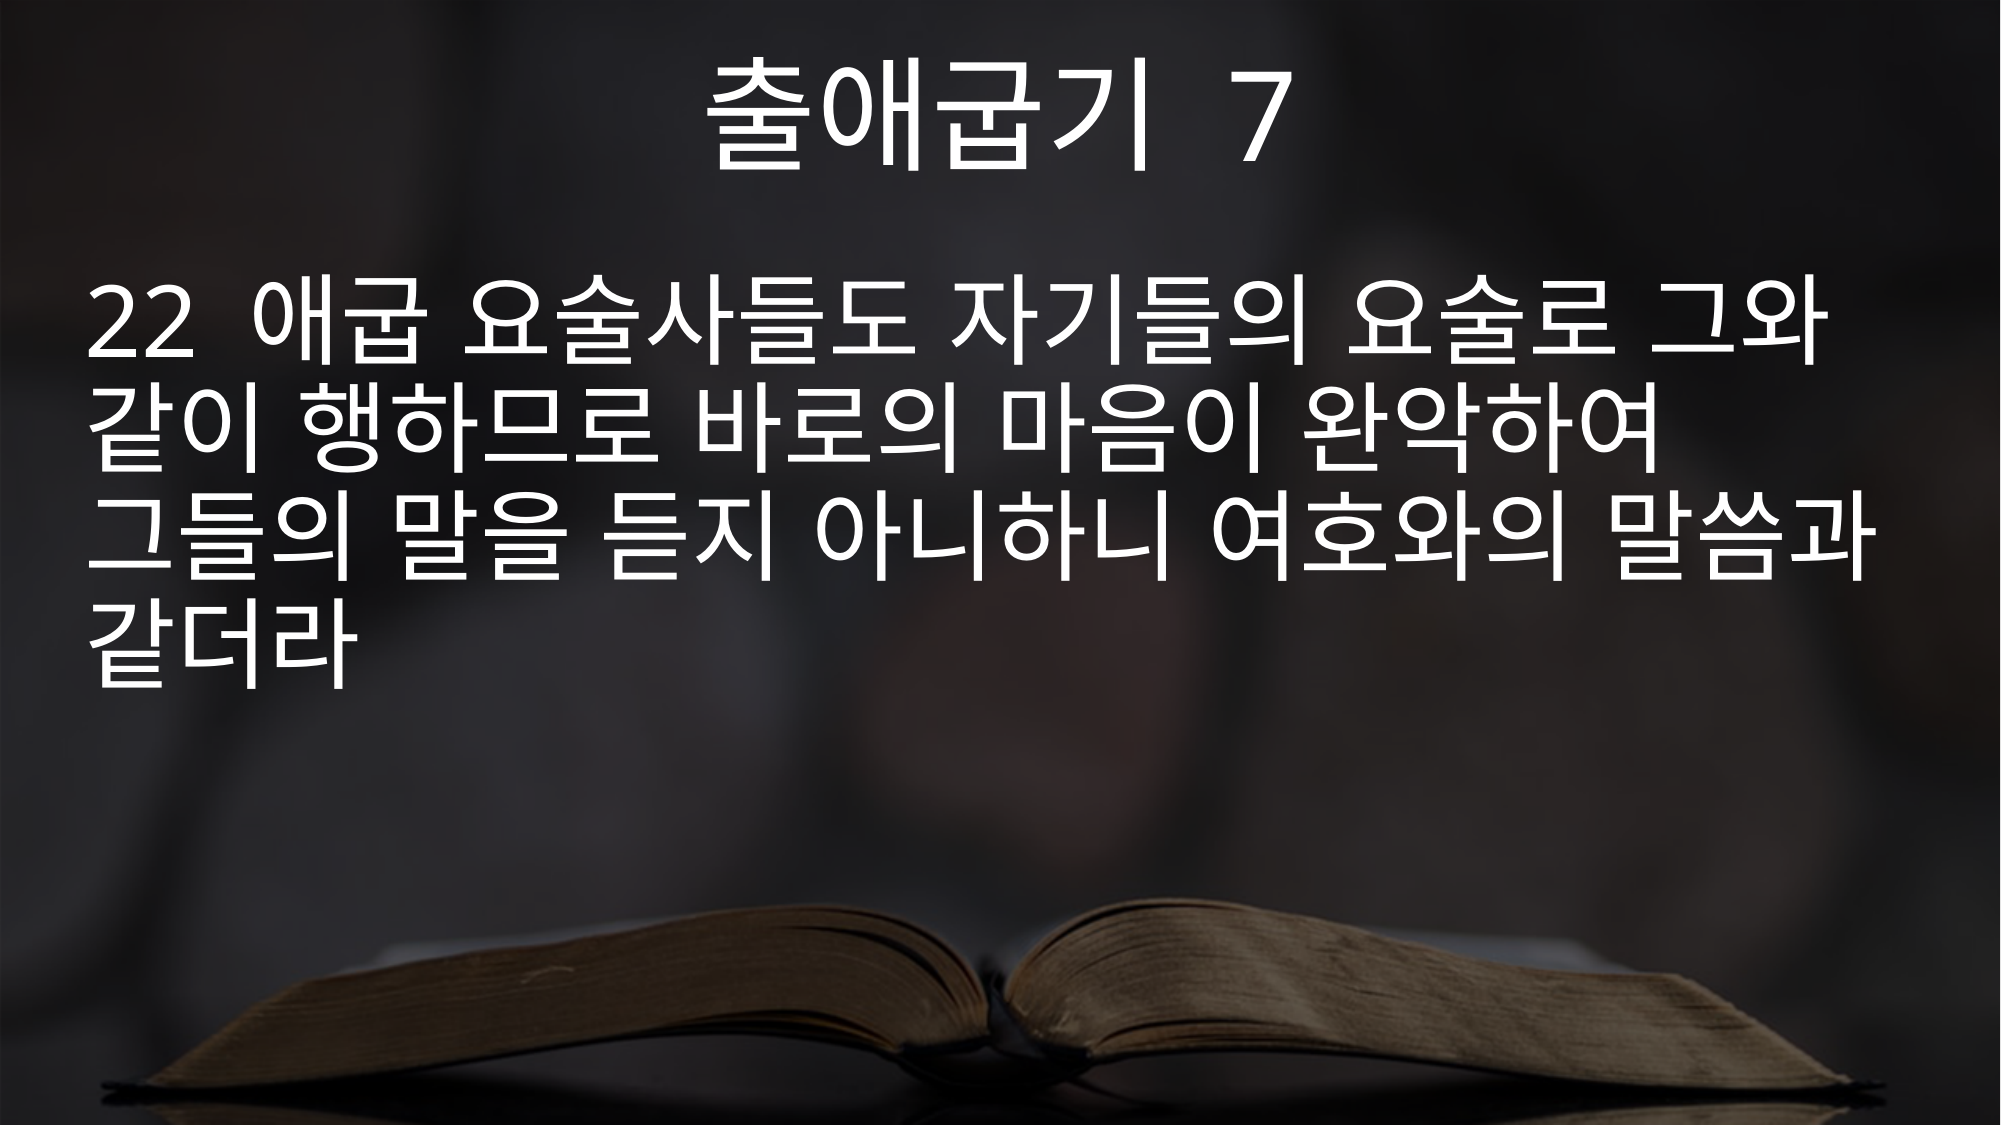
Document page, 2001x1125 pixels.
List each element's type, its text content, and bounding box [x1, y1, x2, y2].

footer 출애굽기 7 [0, 32, 2000, 192]
picture [0, 0, 2001, 1125]
list 22 애굽 요술사들도 자기들의 요술로 그와 같이 행하므로 바로의 마음이 완악하여 그들의 말을 듣지 아니하니 여호와의 말씀과 같더라 [69, 263, 1953, 423]
